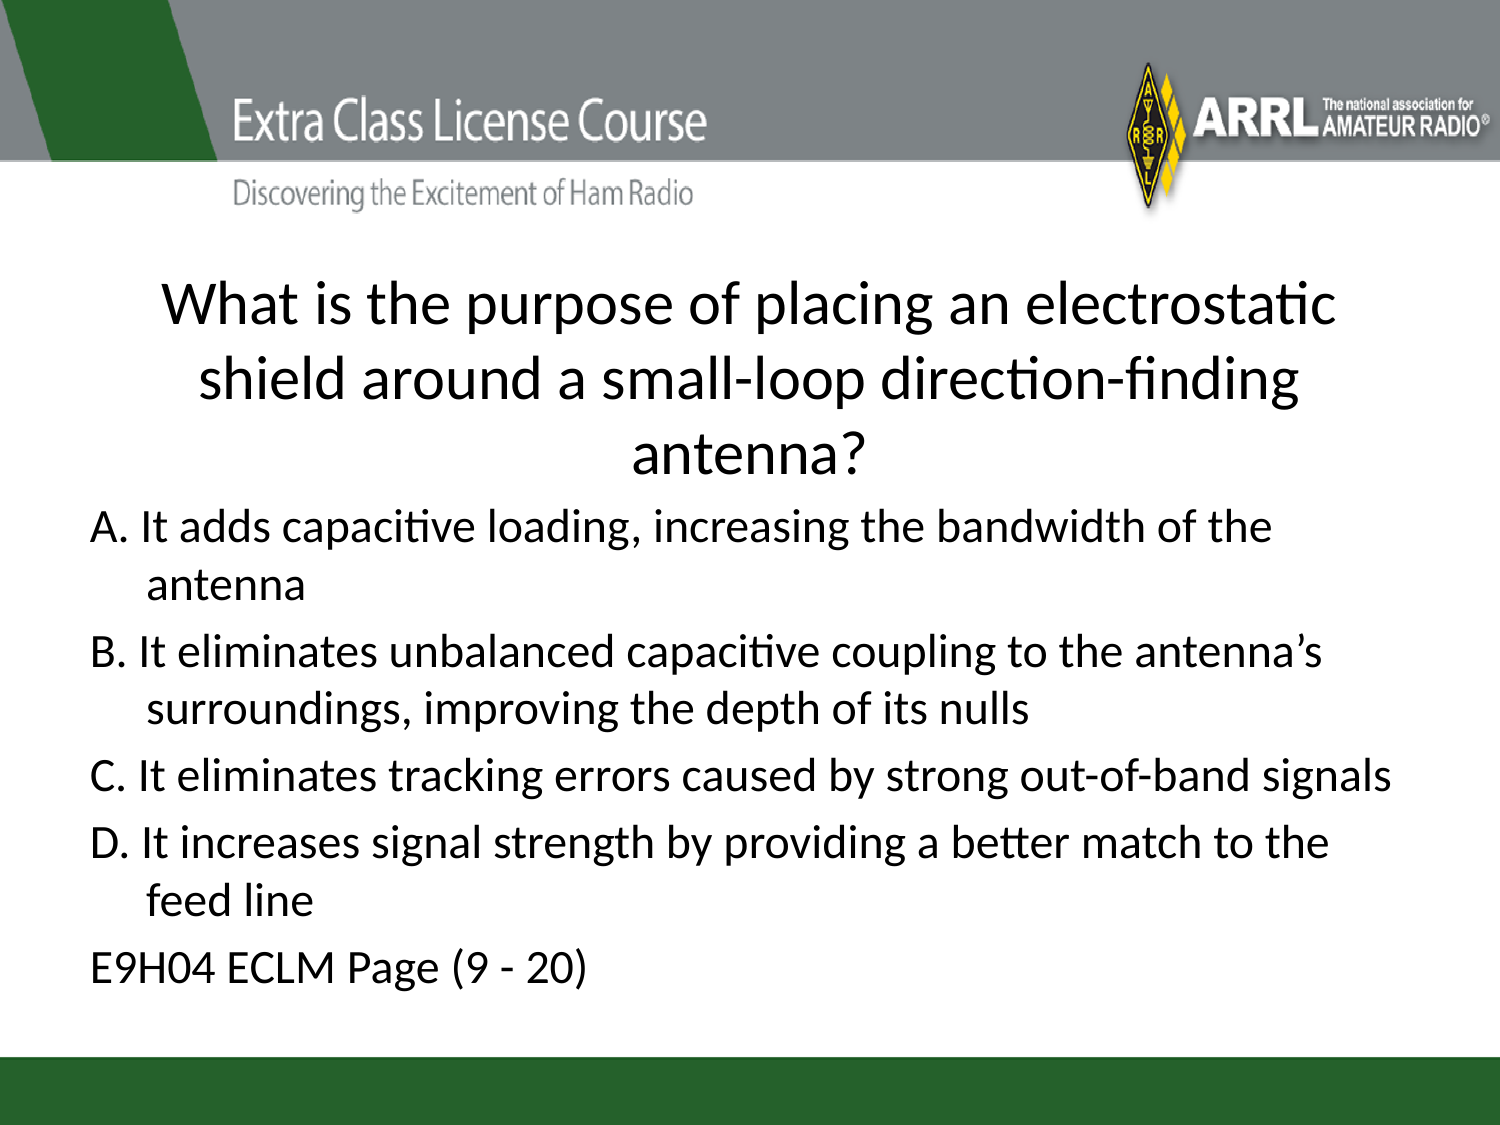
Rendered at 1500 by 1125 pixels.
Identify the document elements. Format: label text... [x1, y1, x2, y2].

list A. It adds capacitive loading, increasing the bandwidth of the antenna B. It eliminates unbalanced capacitive coupling to the antenna’s surroundings, improving the depth of its nulls C. It eliminates tracking errors caused by strong out-of-band signals D. It increases signal strength by providing a better match to the feed line E9H04 ECLM Page (9 - 20) [75, 487, 1425, 1005]
title What is the purpose of placing an electrostatic shield around a small-loop direction-finding antenna? [75, 254, 1425, 435]
picture [0, 0, 1500, 1125]
